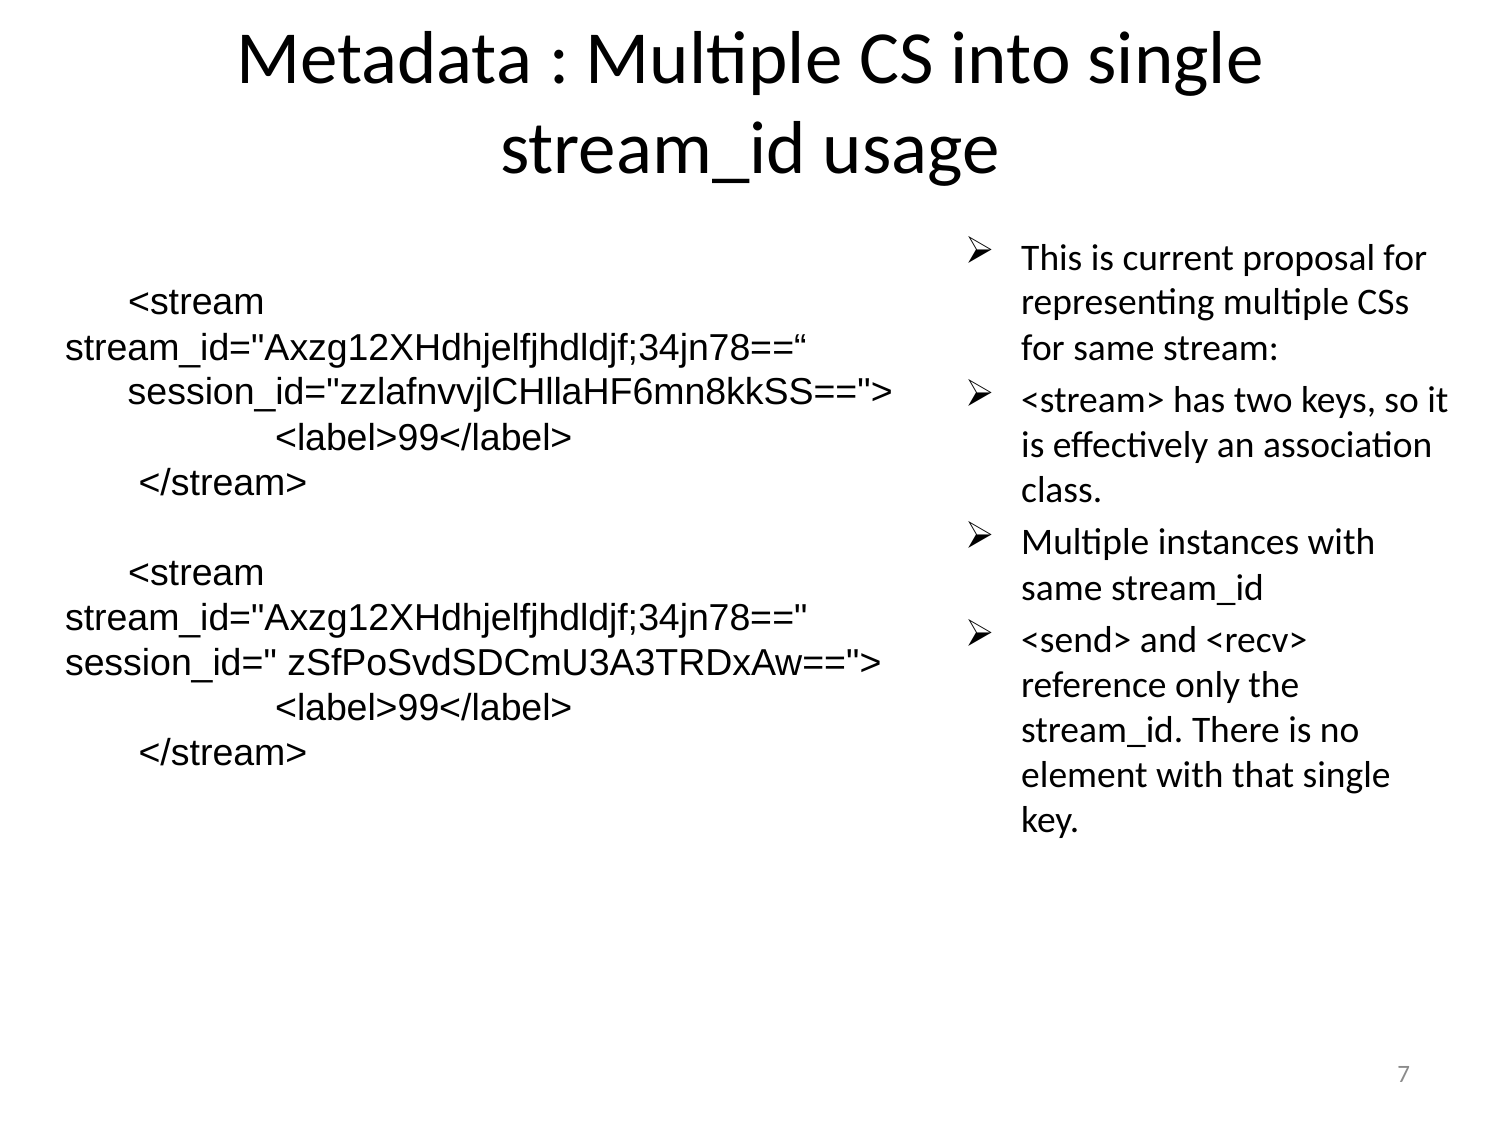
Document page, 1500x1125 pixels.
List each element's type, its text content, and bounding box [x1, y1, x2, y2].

slide_number 7 [1074, 1042, 1425, 1103]
text_box <stream stream_id="Axzg12XHdhjelfjhdldjf;34jn78==“ session_id="zzlafnvvjlCHllaHF6mn8kkSS=="> <label>99</label> </stream> <stream stream_id="Axzg12XHdhjelfjhdldjf;34jn78==" session_id=" zSfPoSvdSDCmU3A3TRDxAw=="> <label>99</label> </stream> [50, 224, 913, 975]
list This is current proposal for representing multiple CSs for same stream: <stream> has two keys, so it is effectively an association class. Multiple instances with same stream_id <send> and <recv> reference only the stream_id. There is no element with that single key. [949, 224, 1472, 1026]
title Metadata : Multiple CS into single stream_id usage [74, 9, 1426, 188]
